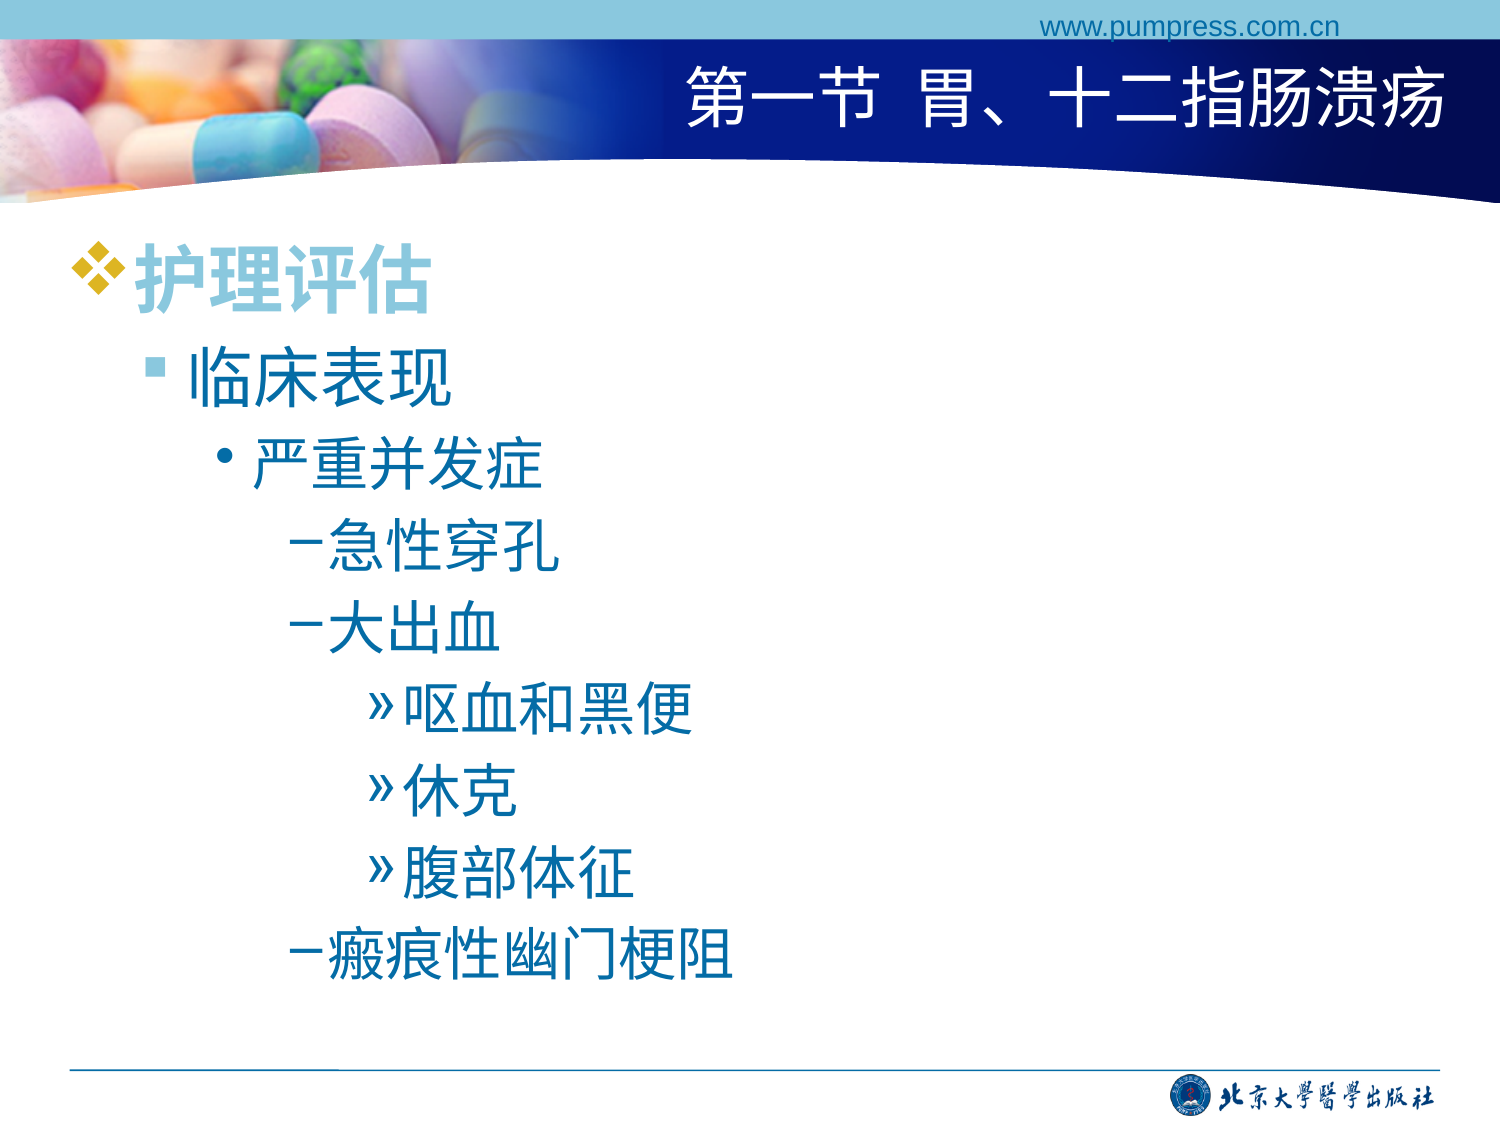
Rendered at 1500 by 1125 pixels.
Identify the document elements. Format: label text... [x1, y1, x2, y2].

picture [1170, 1074, 1436, 1118]
title 第一节 胃、十二指肠溃疡 [137, 49, 1463, 143]
picture [0, 40, 1500, 203]
slide_number www.pumpress.com.cn [1025, 0, 1463, 38]
list 护理评估 临床表现 严重并发症 急性穿孔 大出血 呕血和黑便 休克 腹部体征 瘢痕性幽门梗阻 [49, 224, 1463, 1026]
